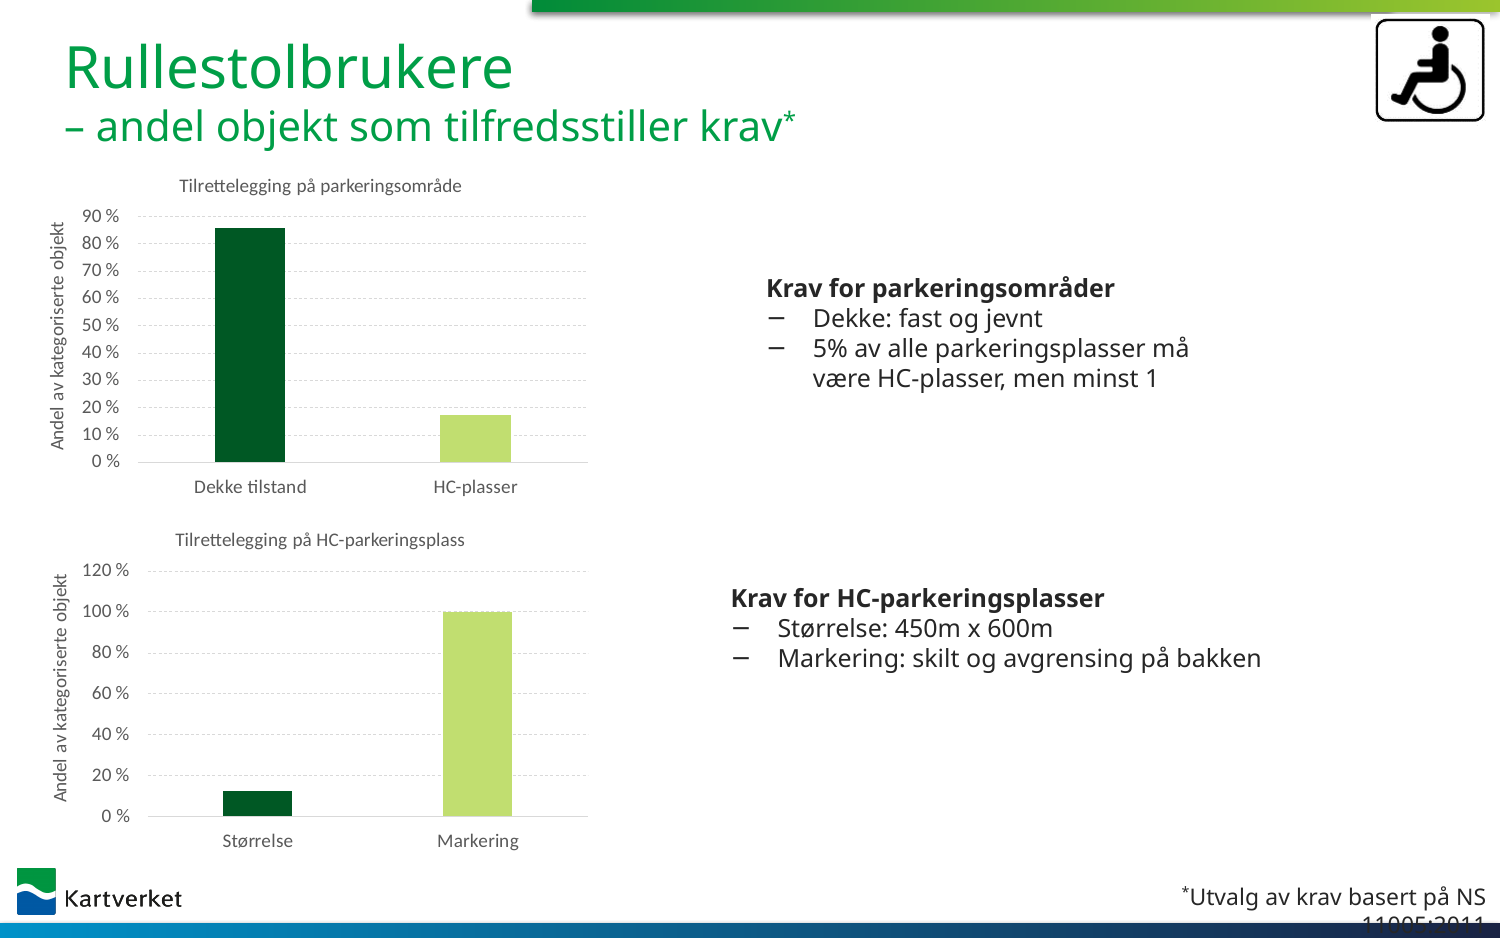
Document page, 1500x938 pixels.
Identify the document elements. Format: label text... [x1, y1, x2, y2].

picture [1371, 13, 1491, 127]
picture [41, 166, 599, 505]
text_box Rullestolbrukere – andel objekt som tilfredsstiller krav* [49, 23, 1431, 158]
text_box Krav for parkeringsområder Dekke: fast og jevnt 5% av alle parkeringsplasser må være HC-plasser, men minst 1 [751, 264, 1232, 400]
text_box *Utvalg av krav basert på NS 11005:2011 [1068, 873, 1500, 938]
picture [41, 520, 599, 859]
text_box Krav for HC-parkeringsplasser Størrelse: 450m x 600m Markering: skilt og avgrensing på bakken [715, 574, 1278, 680]
